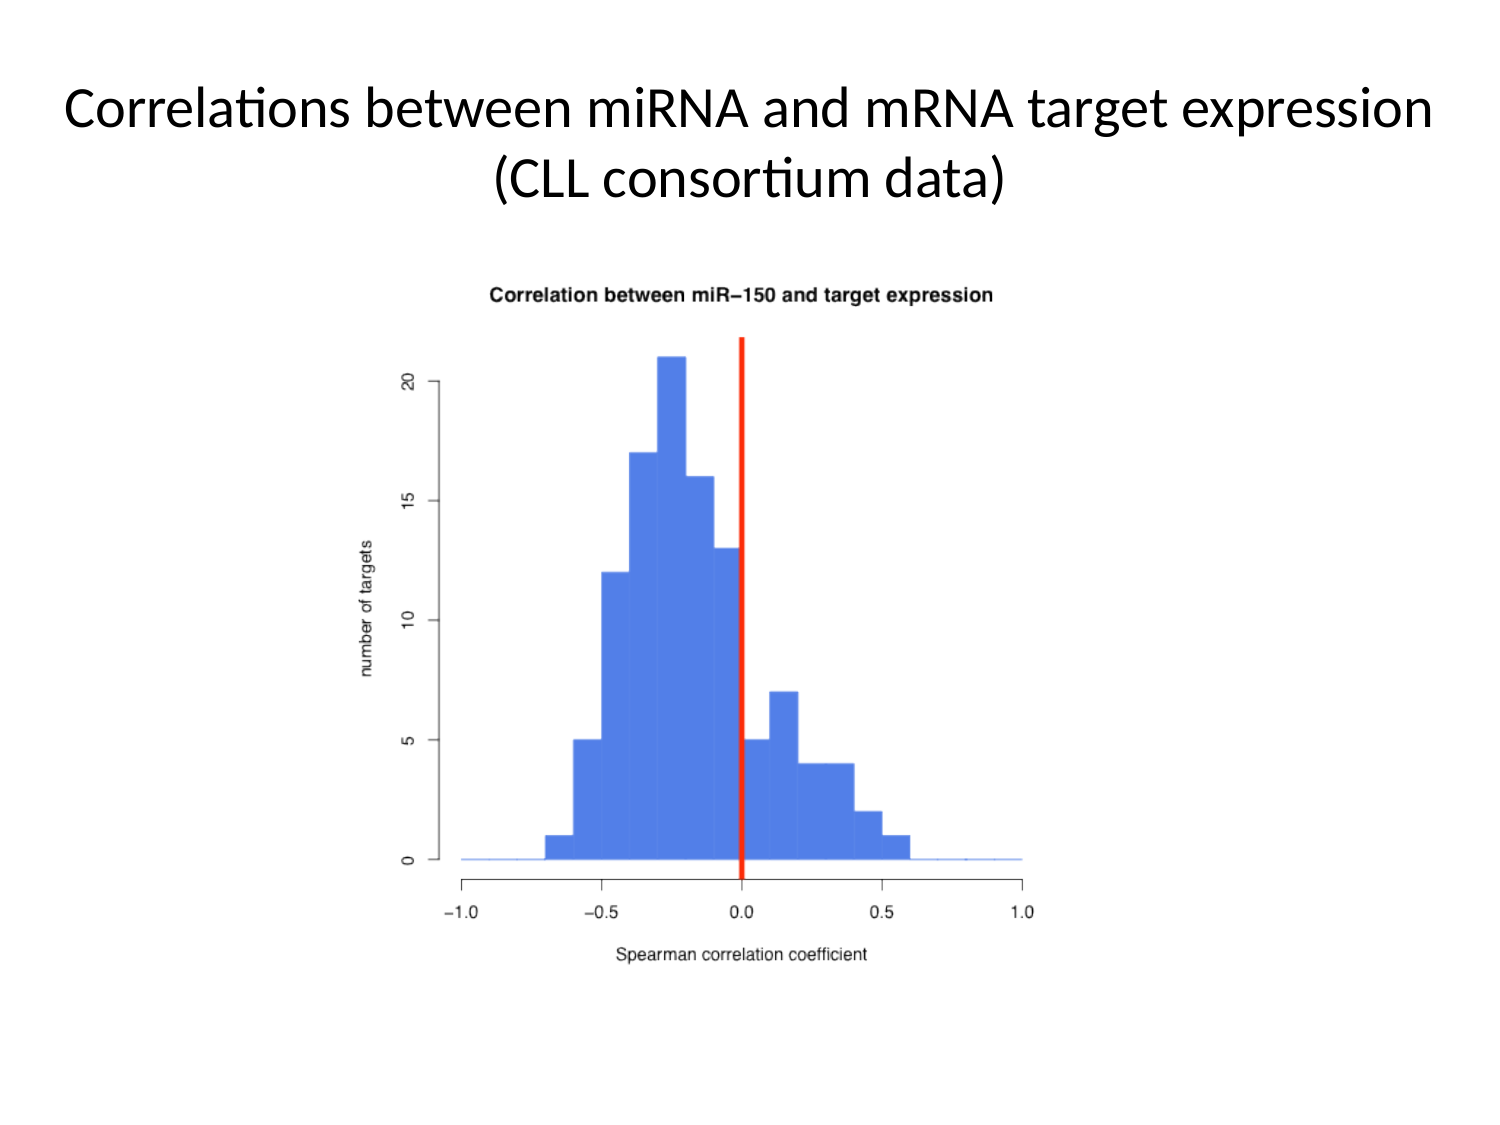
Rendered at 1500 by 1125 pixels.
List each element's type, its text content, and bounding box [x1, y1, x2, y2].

picture [353, 251, 1089, 987]
title Correlations between miRNA and mRNA target expression (CLL consortium data) [29, 45, 1471, 233]
